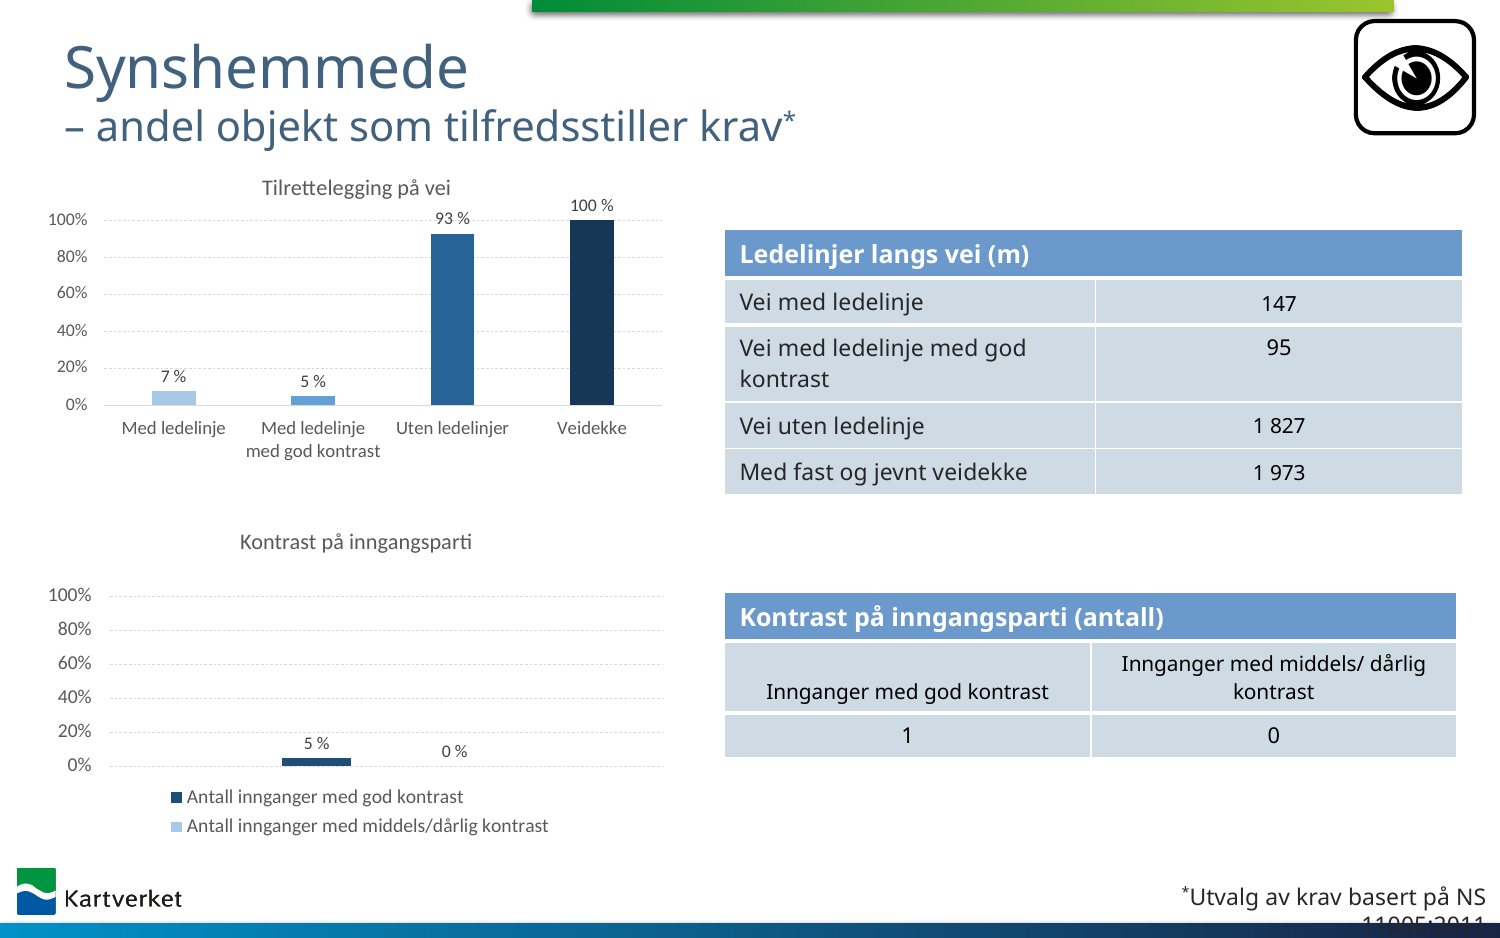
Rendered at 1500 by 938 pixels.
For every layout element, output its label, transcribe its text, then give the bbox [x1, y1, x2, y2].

text_box Synshemmede – andel objekt som tilfredsstiller krav* [49, 24, 1431, 158]
table_cell Med fast og jevnt veidekke [725, 449, 1095, 494]
table_cell Vei med ledelinje [725, 280, 1095, 323]
table_cell Innganger med god kontrast [725, 643, 1090, 711]
table_cell Innganger med middels/ dårlig kontrast [1092, 643, 1456, 711]
table_cell 0 [1092, 715, 1456, 757]
table_header Ledelinjer langs vei (m) [725, 230, 1462, 276]
table_cell 1 827 [1096, 403, 1462, 448]
picture [41, 166, 673, 492]
table_cell Vei uten ledelinje [725, 403, 1095, 448]
table_cell 1 [725, 715, 1090, 757]
picture [41, 520, 673, 846]
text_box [1355, 20, 1475, 134]
table_cell 147 [1096, 280, 1462, 323]
table_header Kontrast på inngangsparti (antall) [725, 593, 1456, 639]
table_cell 1 973 [1096, 449, 1462, 494]
text_box *Utvalg av krav basert på NS 11005:2011 [1068, 873, 1500, 938]
table_cell 95 [1096, 327, 1462, 401]
table_cell Vei med ledelinje med god kontrast [725, 327, 1095, 401]
